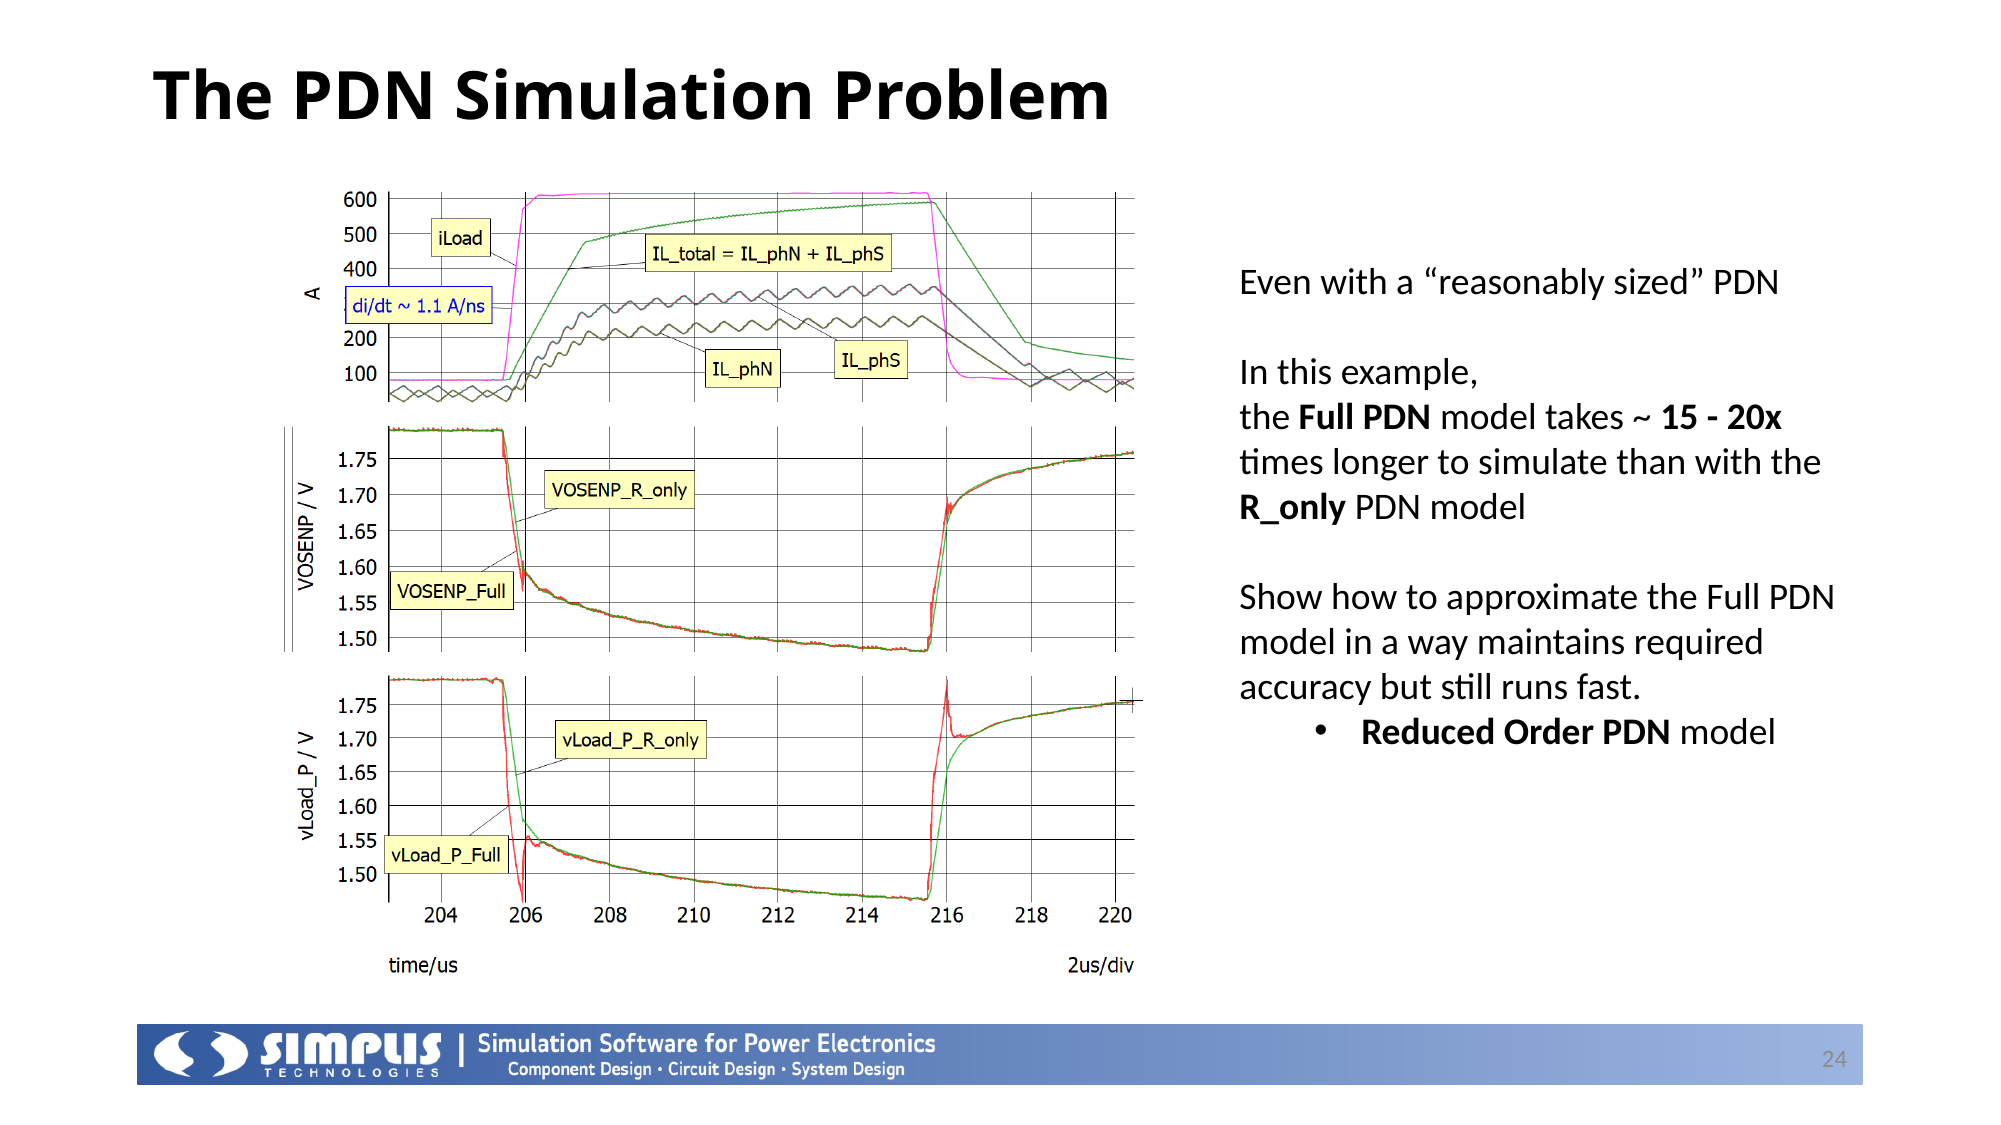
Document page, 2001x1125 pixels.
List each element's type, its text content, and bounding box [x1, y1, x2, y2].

picture [154, 1007, 945, 1108]
title The PDN Simulation Problem [137, 37, 1863, 159]
text_box Even with a “reasonably sized” PDN In this example, the Full PDN model takes ~ 15 - 20x times longer to simulate than with the R_only PDN model Show how to approximate the Full PDN model in a way maintains required accuracy but still runs fast. Reduced Order PDN model [1224, 249, 1855, 760]
slide_number 24 [1412, 1027, 1863, 1088]
picture [276, 178, 1143, 981]
